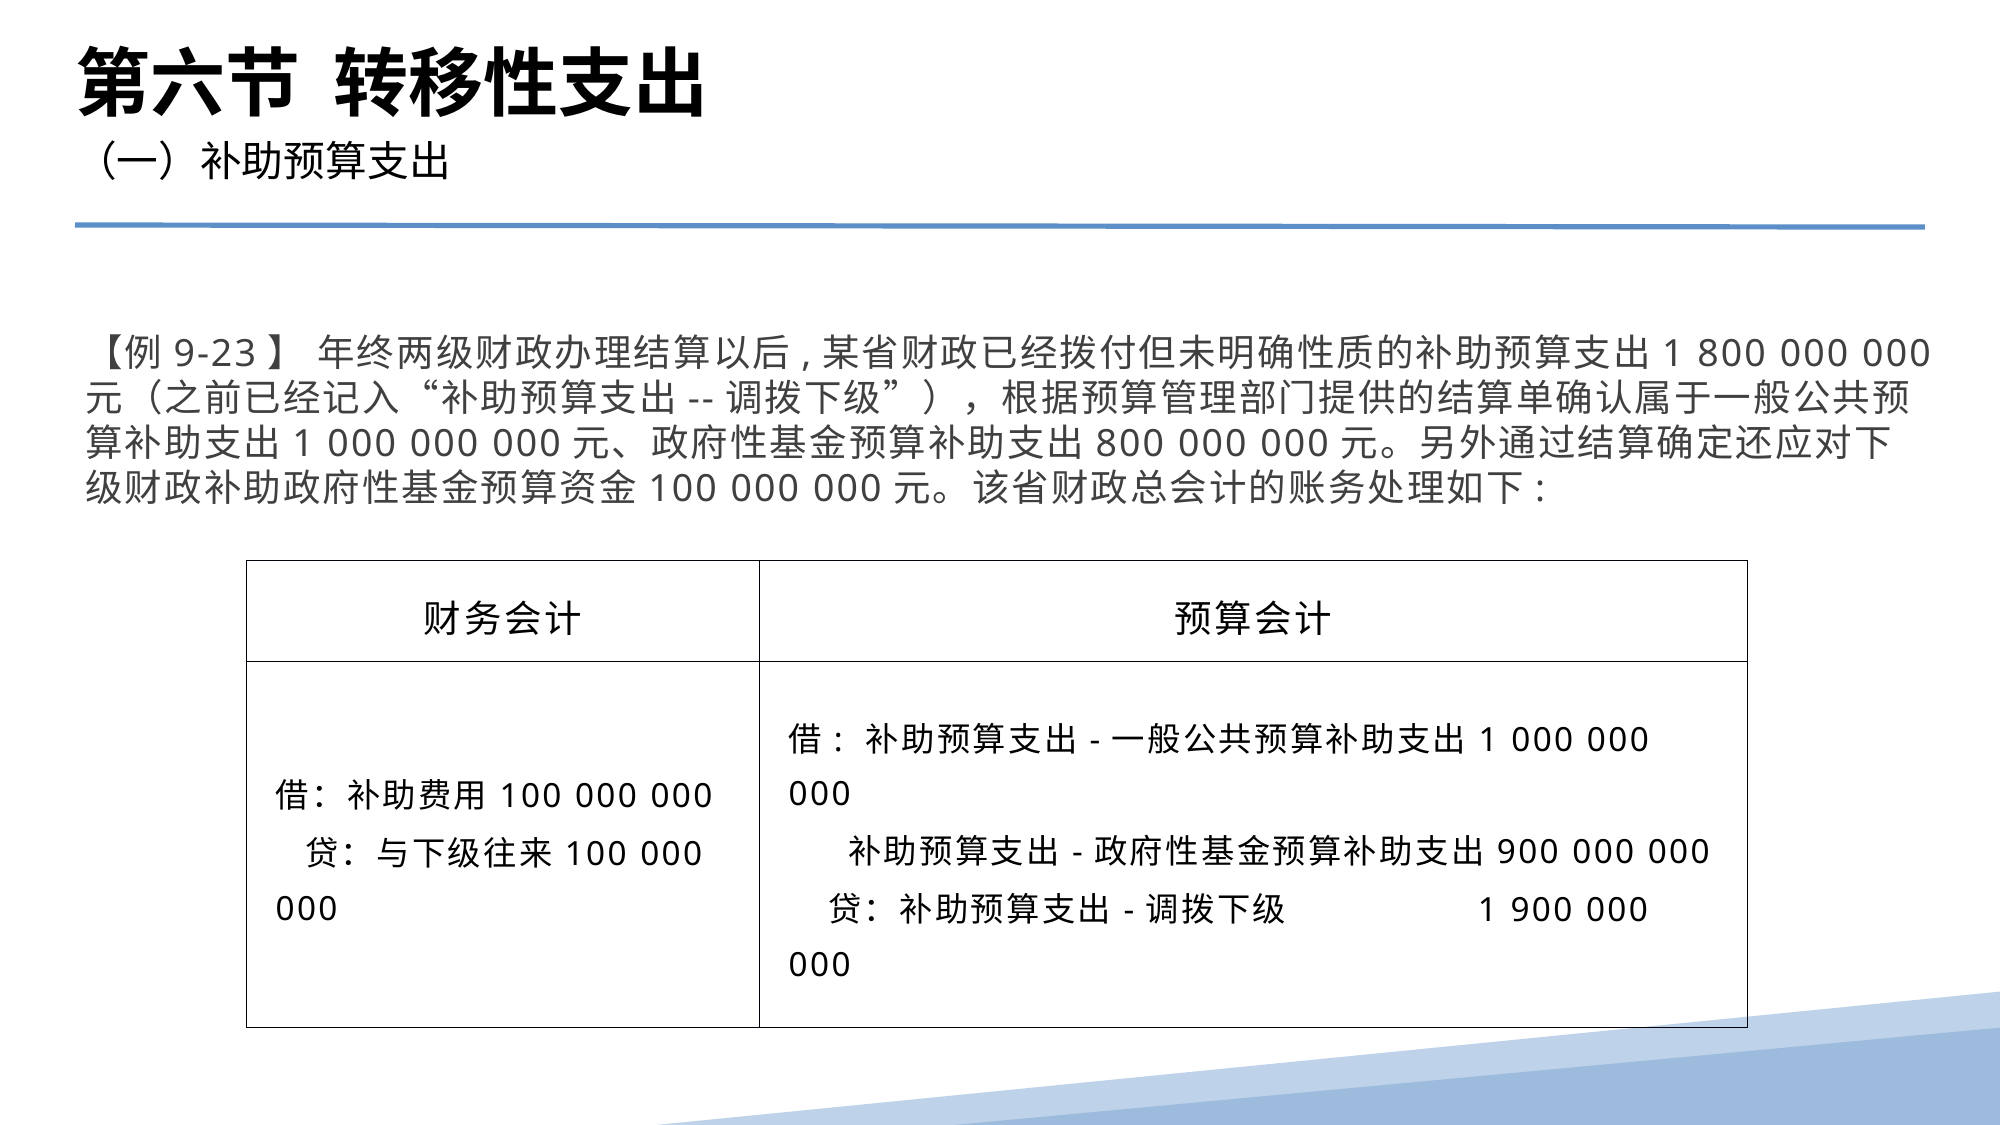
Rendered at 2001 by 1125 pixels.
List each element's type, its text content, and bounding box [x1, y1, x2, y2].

table_header 预算会计 [760, 561, 1747, 661]
text_box 【例9-23】 年终两级财政办理结算以后,某省财政已经拨付但未明确性质的补助预算支出1 800 000 000元（之前已经记入“补助预算支出--调拨下级”），根据预算管理部门提供的结算单确认属于一般公共预算补助支出1 000 000 000元、政府性基金预算补助支出800 000 000元。另外通过结算确定还应对下级财政补助政府性基金预算资金100 000 000元。该省财政总会计的账务处理如下: [75, 225, 1944, 622]
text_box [656, 991, 2000, 1125]
table_cell 借：补助费用100 000 000 贷：与下级往来100 000 000 [247, 662, 759, 1027]
text_box 第六节 转移性支出 [75, 24, 1925, 124]
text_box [74, 224, 1925, 228]
table_header 财务会计 [247, 561, 759, 661]
table_cell 借: 补助预算支出-一般公共预算补助支出1 000 000 000 补助预算支出-政府性基金预算补助支出900 000 000 贷：补助预算支出-调拨下级 1 900 000 000 [760, 662, 1747, 991]
text_box （一）补助预算支出 [75, 124, 1925, 200]
